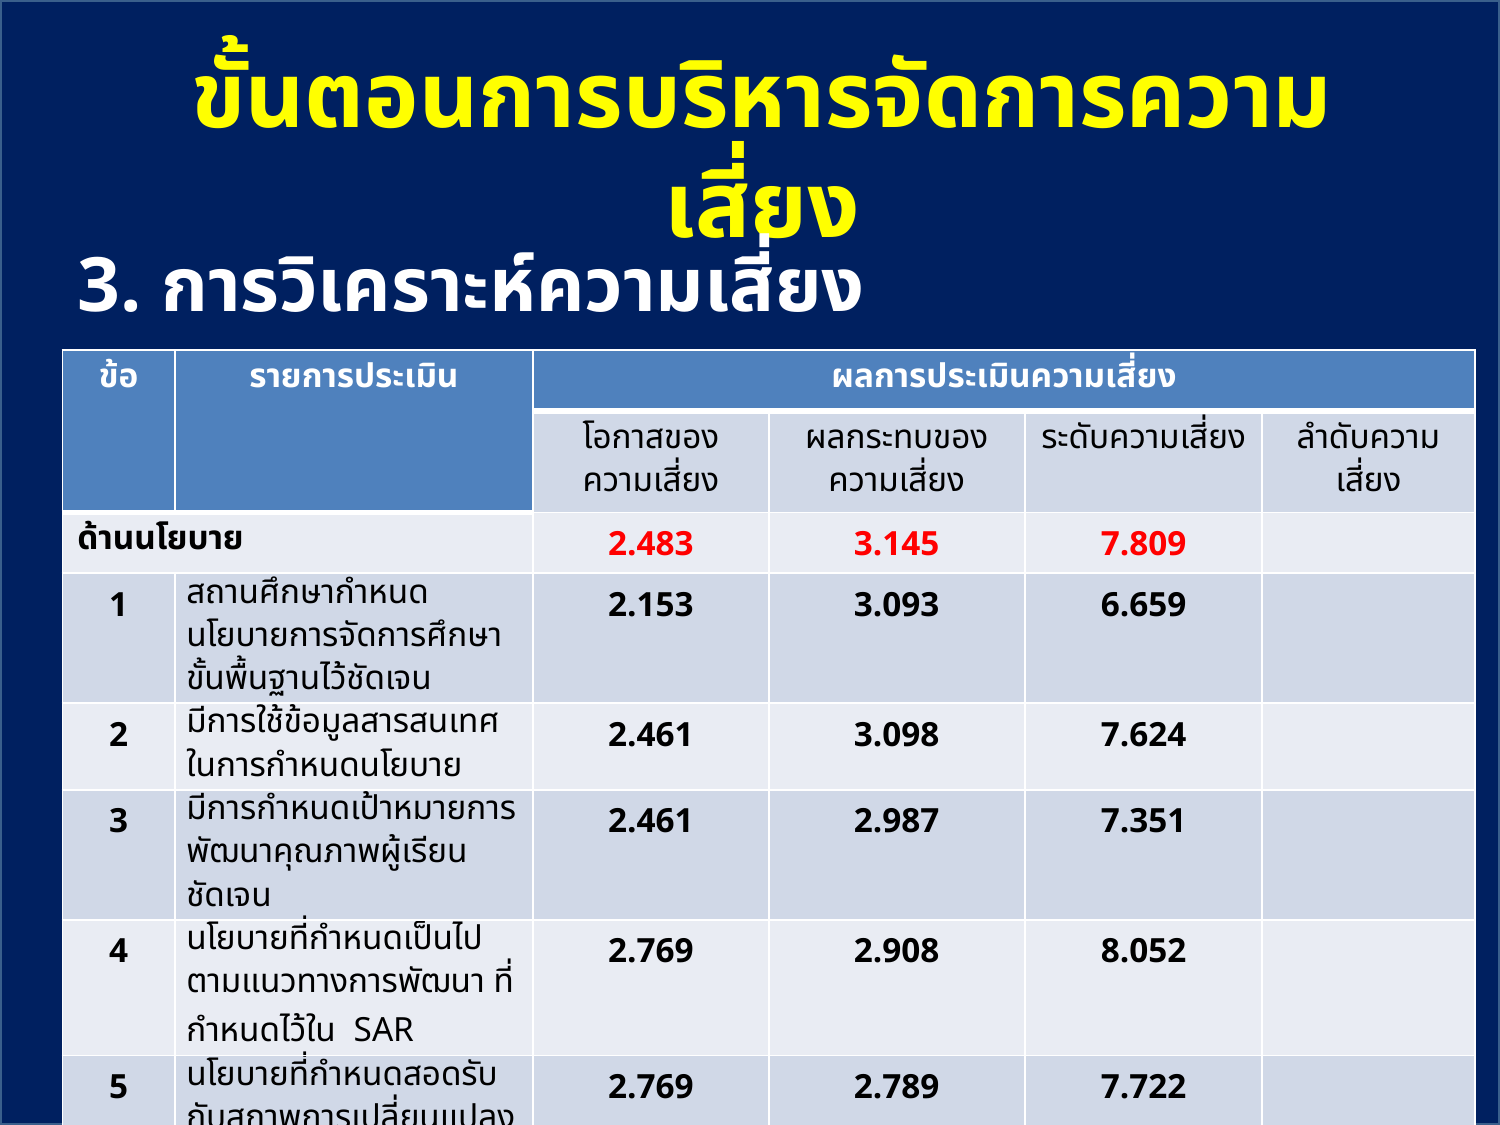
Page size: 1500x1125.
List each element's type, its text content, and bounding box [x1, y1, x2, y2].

table_cell 4 [63, 921, 174, 1055]
table_cell สถานศึกษากำหนดนโยบายการจัดการศึกษาขั้นพื้นฐานไว้ชัดเจน [176, 574, 532, 702]
table_cell 2.789 [770, 1056, 1024, 1125]
table_cell มีการกำหนดเป้าหมายการพัฒนาคุณภาพผู้เรียนชัดเจน [176, 791, 532, 919]
table_cell 2.769 [534, 921, 768, 1055]
table_cell 1 [63, 574, 174, 702]
table_cell 2.483 [534, 513, 768, 572]
table_cell [1263, 574, 1474, 702]
table_cell ระดับความเสี่ยง [1026, 414, 1261, 512]
table_cell ลำดับความเสี่ยง [1263, 414, 1474, 512]
table_cell 7.809 [1026, 513, 1261, 572]
table_cell 8.052 [1026, 921, 1261, 1055]
table_cell นโยบายที่กำหนดสอดรับกับสภาพการเปลี่ยนแปลงภายนอกสถานศึกษา [176, 1056, 532, 1125]
table_cell [1263, 704, 1474, 789]
table_cell [1263, 1056, 1474, 1125]
table_cell 5 [63, 1056, 174, 1125]
table_cell 7.722 [1026, 1056, 1261, 1125]
table_cell 3.093 [770, 574, 1024, 702]
table_header ข้อ [63, 351, 174, 510]
title ขั้นตอนการบริหารจัดการความเสี่ยง [125, 24, 1400, 267]
table_cell ผลกระทบของความเสี่ยง [770, 414, 1024, 512]
table_cell 2.461 [534, 791, 768, 919]
table_cell 2.461 [534, 704, 768, 789]
table_cell นโยบายที่กำหนดเป็นไปตามแนวทางการพัฒนา ที่กำหนดไว้ใน SAR [176, 921, 532, 1055]
text_box 3. การวิเคราะห์ความเสี่ยง [62, 187, 1338, 349]
table_cell 3 [63, 791, 174, 919]
table_cell [1263, 791, 1474, 919]
table_cell 2 [63, 704, 174, 789]
table_cell 3.145 [770, 513, 1024, 572]
table_cell 6.659 [1026, 574, 1261, 702]
table_cell 2.908 [770, 921, 1024, 1055]
table_cell มีการใช้ข้อมูลสารสนเทศในการกำหนดนโยบาย [176, 704, 532, 789]
table_cell 2.153 [534, 574, 768, 702]
table_header ผลการประเมินความเสี่ยง [534, 351, 1474, 408]
table_cell 7.351 [1026, 791, 1261, 919]
table_cell 2.769 [534, 1056, 768, 1125]
table_cell 3.098 [770, 704, 1024, 789]
table_cell ด้านนโยบาย [63, 515, 532, 572]
table_cell 2.987 [770, 791, 1024, 919]
table_header รายการประเมิน [176, 351, 532, 510]
text_box ข้อ [0, 0, 1500, 1125]
table_cell 7.624 [1026, 704, 1261, 789]
table_cell โอกาสของความเสี่ยง [534, 414, 768, 512]
table_cell [1263, 921, 1474, 1055]
table_cell [1263, 513, 1474, 572]
